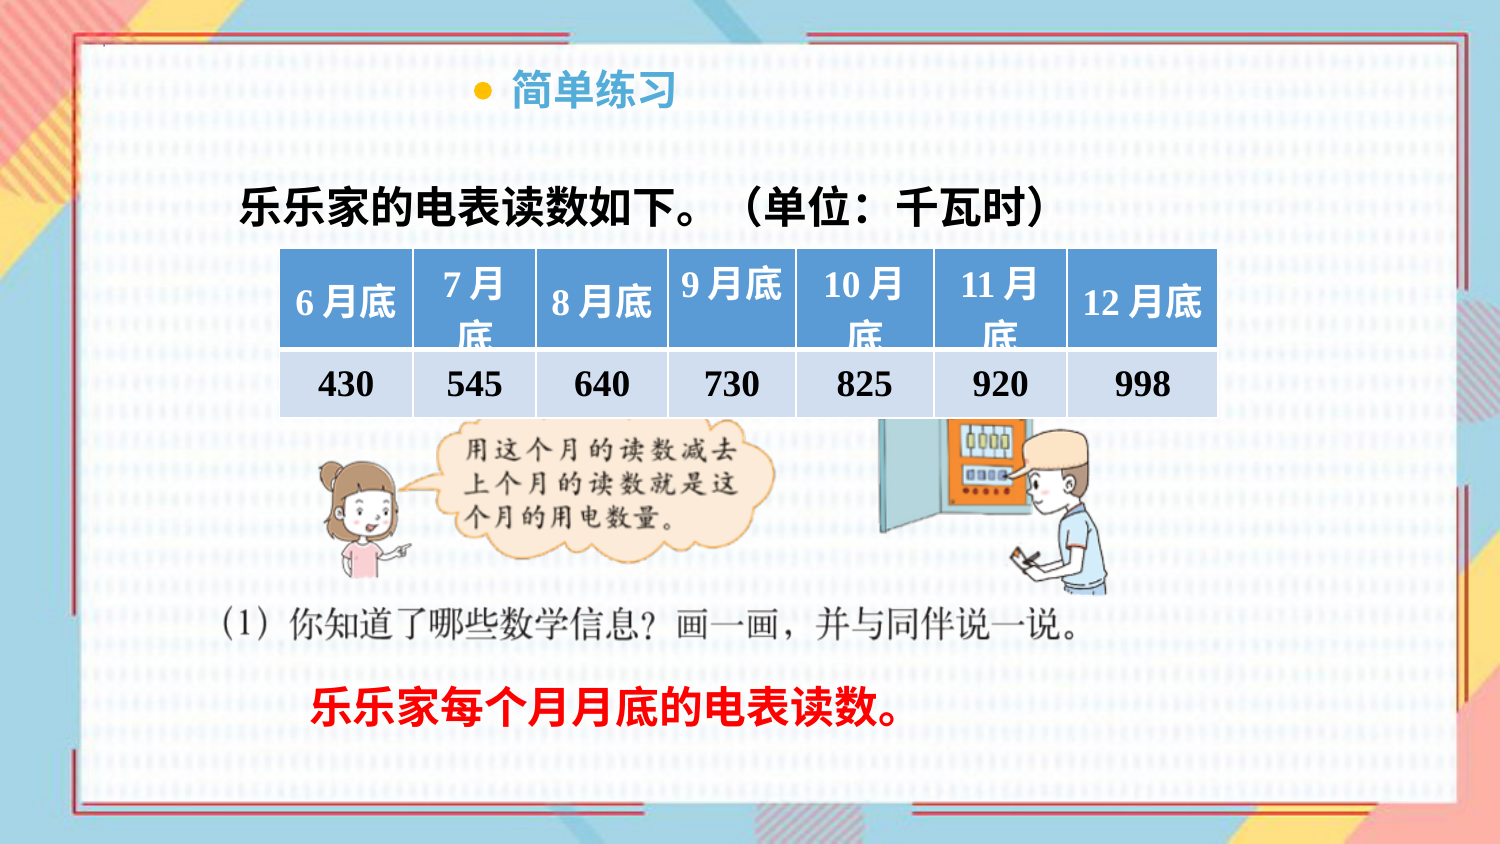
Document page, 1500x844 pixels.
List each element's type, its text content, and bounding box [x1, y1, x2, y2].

table_header 9月底 [669, 249, 795, 347]
table_header 12月底 [1068, 249, 1217, 347]
table_cell 640 [537, 352, 667, 398]
table_header 6月底 [280, 249, 412, 347]
table_header 7月底 [414, 249, 535, 347]
picture [0, 0, 1500, 844]
table_cell 545 [414, 352, 535, 398]
table_cell 730 [669, 352, 795, 398]
table_header 8月底 [537, 249, 667, 347]
text_box 简单练习 [500, 58, 705, 120]
text_box 网 [1005, 221, 1033, 232]
table_header 10月底 [797, 249, 933, 347]
table_cell 825 [797, 352, 933, 398]
table_cell 430 [280, 352, 412, 417]
text_box 乐乐家每个月月底的电表读数。 [297, 673, 1096, 738]
text_box [472, 80, 493, 101]
table_cell 998 [1068, 352, 1217, 417]
table_cell 920 [935, 352, 1066, 398]
text_box 乐乐家的电表读数如下。（单位：千瓦时） [227, 173, 1205, 238]
table_header 11月底 [935, 249, 1066, 347]
